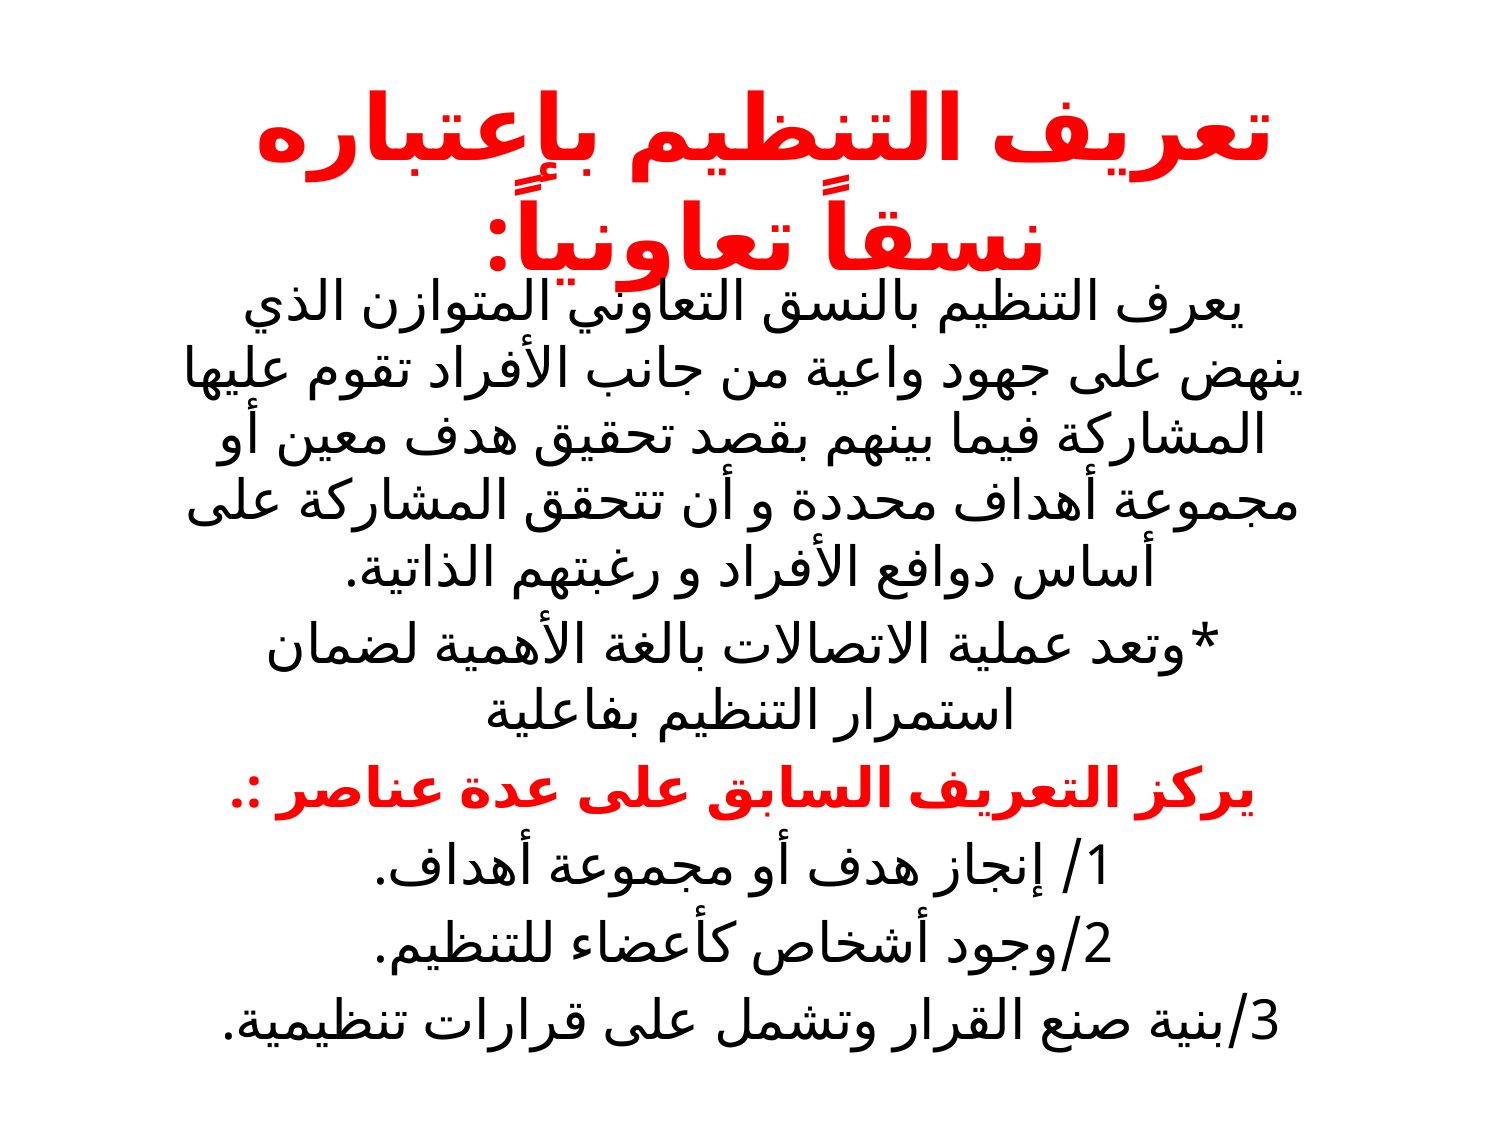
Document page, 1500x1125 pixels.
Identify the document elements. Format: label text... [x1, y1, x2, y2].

title تعريف التنظيم بإعتباره نسقاً تعاونياً: [128, 58, 1404, 300]
subtitle يعرف التنظيم بالنسق التعاوني المتوازن الذي ينهض على جهود واعية من جانب الأفراد تقوم عليها المشاركة فيما بينهم بقصد تحقيق هدف معين أو مجموعة أهداف محددة و أن تتحقق المشاركة على أساس دوافع الأفراد و رغبتهم الذاتية. *وتعد عملية الاتصالات بالغة الأهمية لضمان استمرار التنظيم بفاعلية يركز التعريف السابق على عدة عناصر :. 1/ إنجاز هدف أو مجموعة أهداف. 2/وجود أشخاص كأعضاء للتنظيم. 3/بنية صنع القرار وتشمل على قرارات تنظيمية. [164, 257, 1325, 1079]
